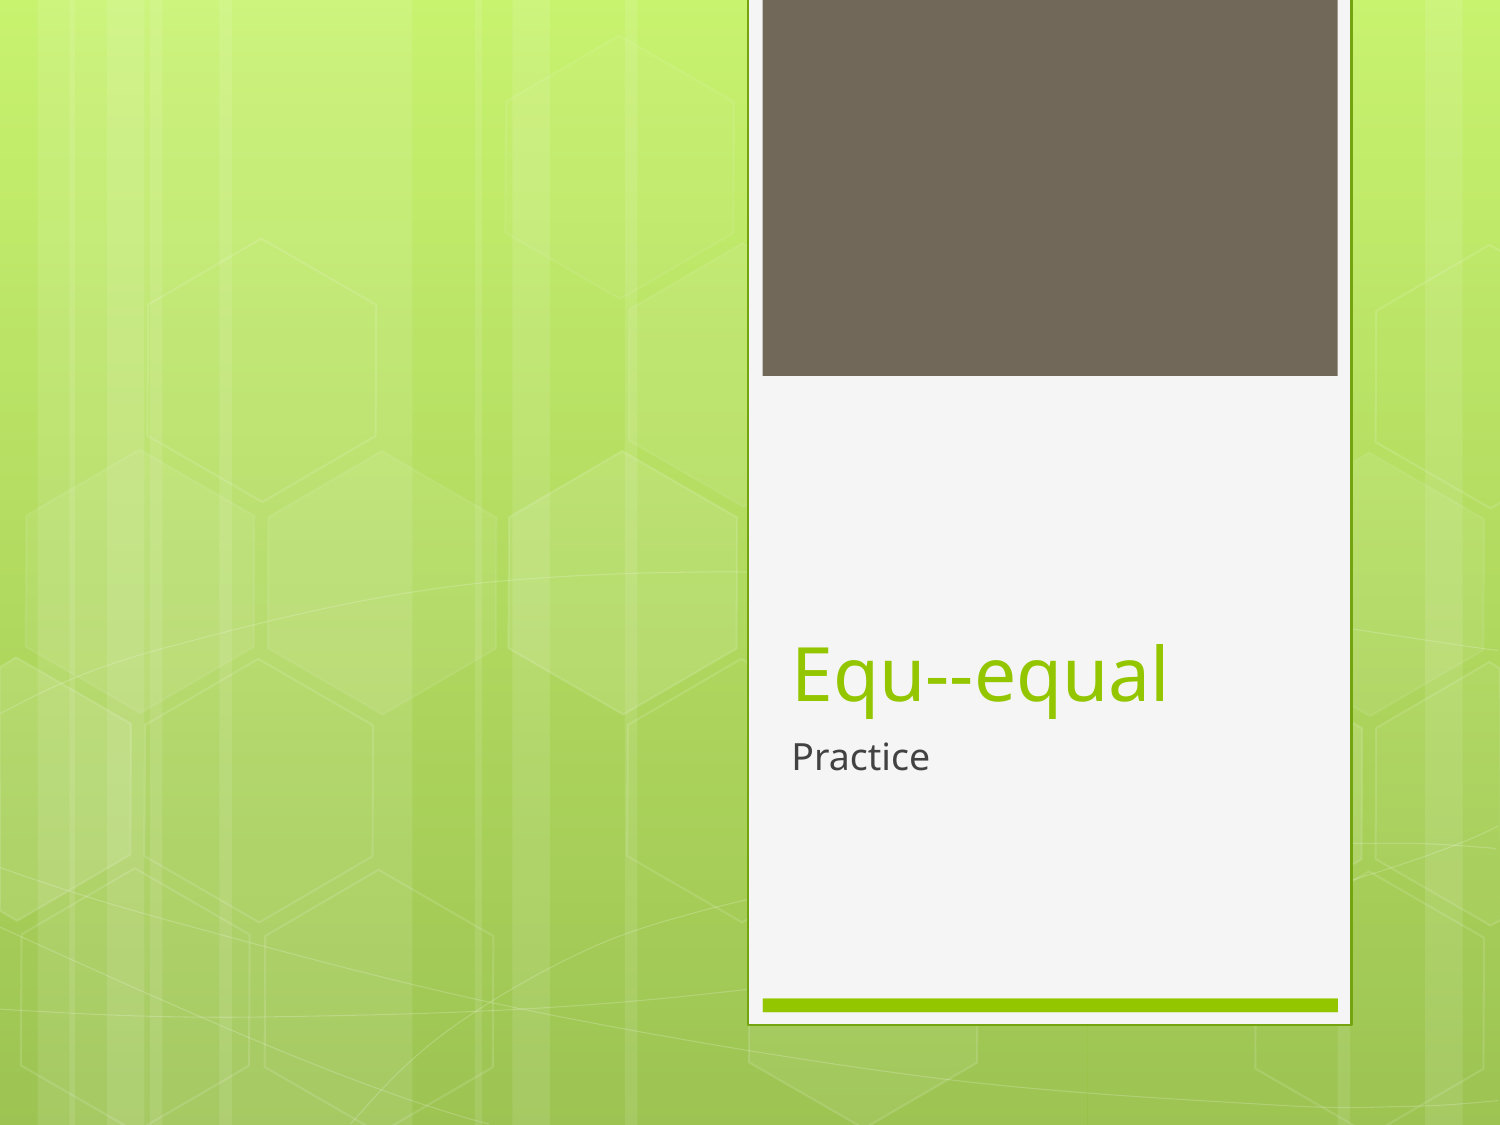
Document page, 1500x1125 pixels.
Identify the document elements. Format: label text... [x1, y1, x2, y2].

subtitle Practice [776, 725, 1320, 933]
title Equ--equal [776, 444, 1320, 724]
